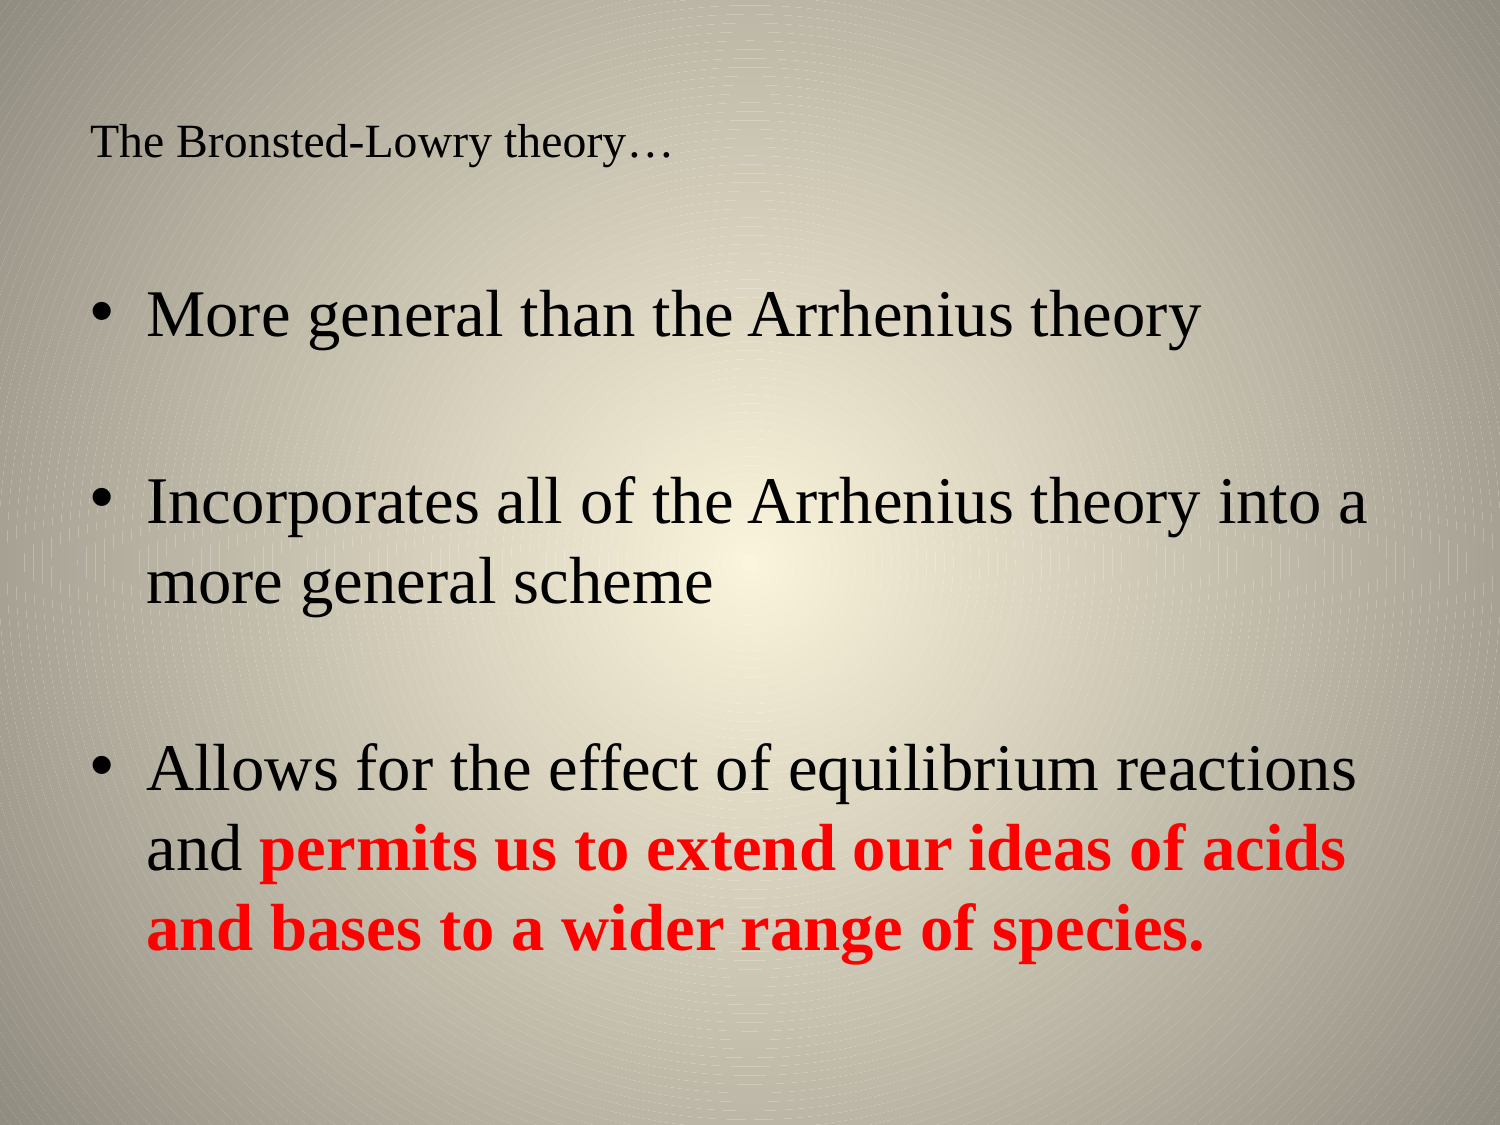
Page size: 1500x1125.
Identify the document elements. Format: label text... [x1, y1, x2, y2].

title The Bronsted-Lowry theory… [75, 45, 1425, 233]
list More general than the Arrhenius theory Incorporates all of the Arrhenius theory into a more general scheme Allows for the effect of equilibrium reactions and permits us to extend our ideas of acids and bases to a wider range of species. [75, 262, 1425, 1005]
